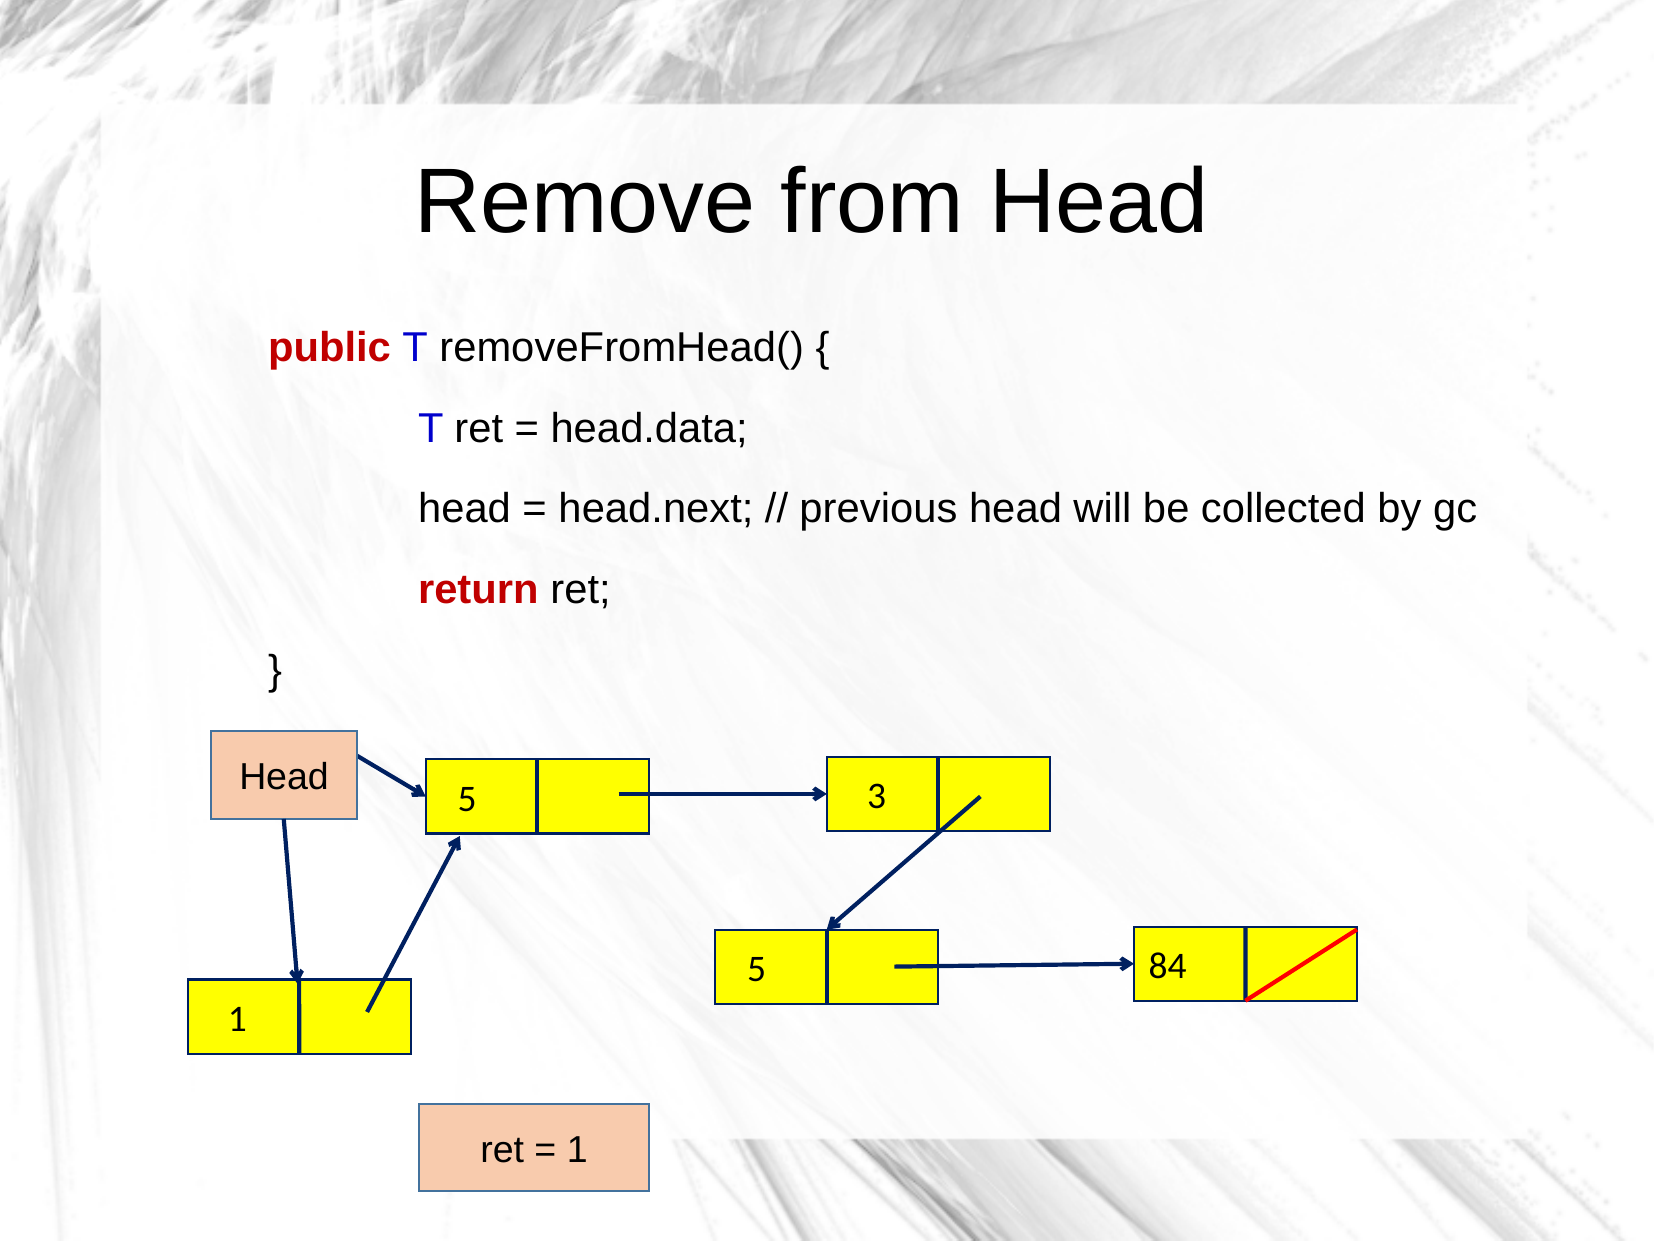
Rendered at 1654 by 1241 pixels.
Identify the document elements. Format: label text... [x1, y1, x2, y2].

picture [0, 0, 1654, 1241]
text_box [826, 756, 1050, 831]
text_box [353, 753, 426, 797]
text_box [425, 759, 649, 834]
text_box Head [210, 731, 357, 819]
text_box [826, 796, 981, 930]
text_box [1245, 929, 1357, 1001]
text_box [894, 963, 1133, 967]
title Remove from Head [118, 112, 1506, 281]
text_box ret = 1 [418, 1103, 649, 1192]
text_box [283, 818, 298, 984]
list public T removeFromHead() { T ret = head.data; head = head.next; // previous head will be collected by gc return ret; } [118, 319, 1571, 1102]
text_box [187, 979, 411, 1054]
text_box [715, 929, 939, 1004]
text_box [367, 836, 460, 1012]
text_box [1133, 926, 1357, 1001]
